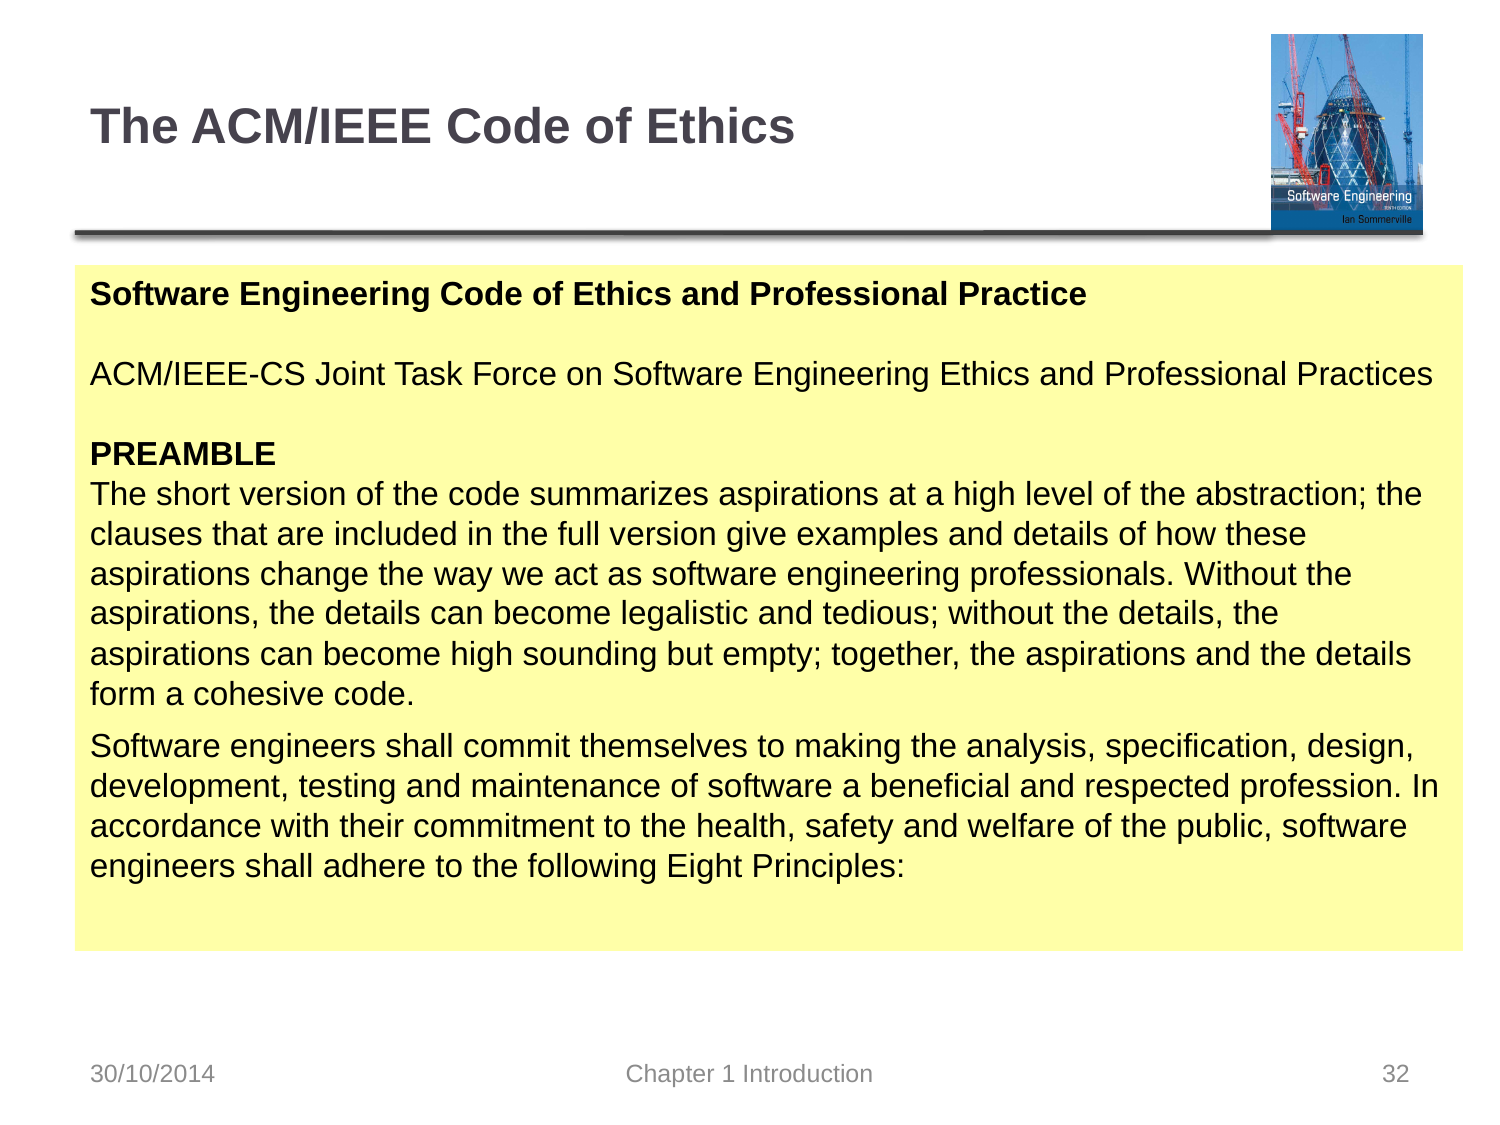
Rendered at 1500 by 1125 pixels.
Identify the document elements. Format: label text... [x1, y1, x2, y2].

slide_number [75, 1042, 425, 1103]
title The ACM/IEEE Code of Ethics [74, 54, 1203, 192]
slide_number 32 [1074, 1042, 1425, 1103]
picture [1271, 34, 1423, 230]
text_box Software Engineering Code of Ethics and Professional Practice ACM/IEEE-CS Joint Task Force on Software Engineering Ethics and Professional Practices PREAMBLE The short version of the code summarizes aspirations at a high level of the abstraction; the clauses that are included in the full version give examples and details of how these aspirations change the way we act as software engineering professionals. Without the aspirations, the details can become legalistic and tedious; without the details, the aspirations can become high sounding but empty; together, the aspirations and the details form a cohesive code. Software engineers shall commit themselves to making the analysis, specification, design, development, testing and maintenance of software a beneficial and respected profession. In accordance with their commitment to the health, safety and welfare of the public, software engineers shall adhere to the following Eight Principles: [74, 265, 1463, 951]
footer Chapter 1 Introduction [512, 1042, 988, 1103]
